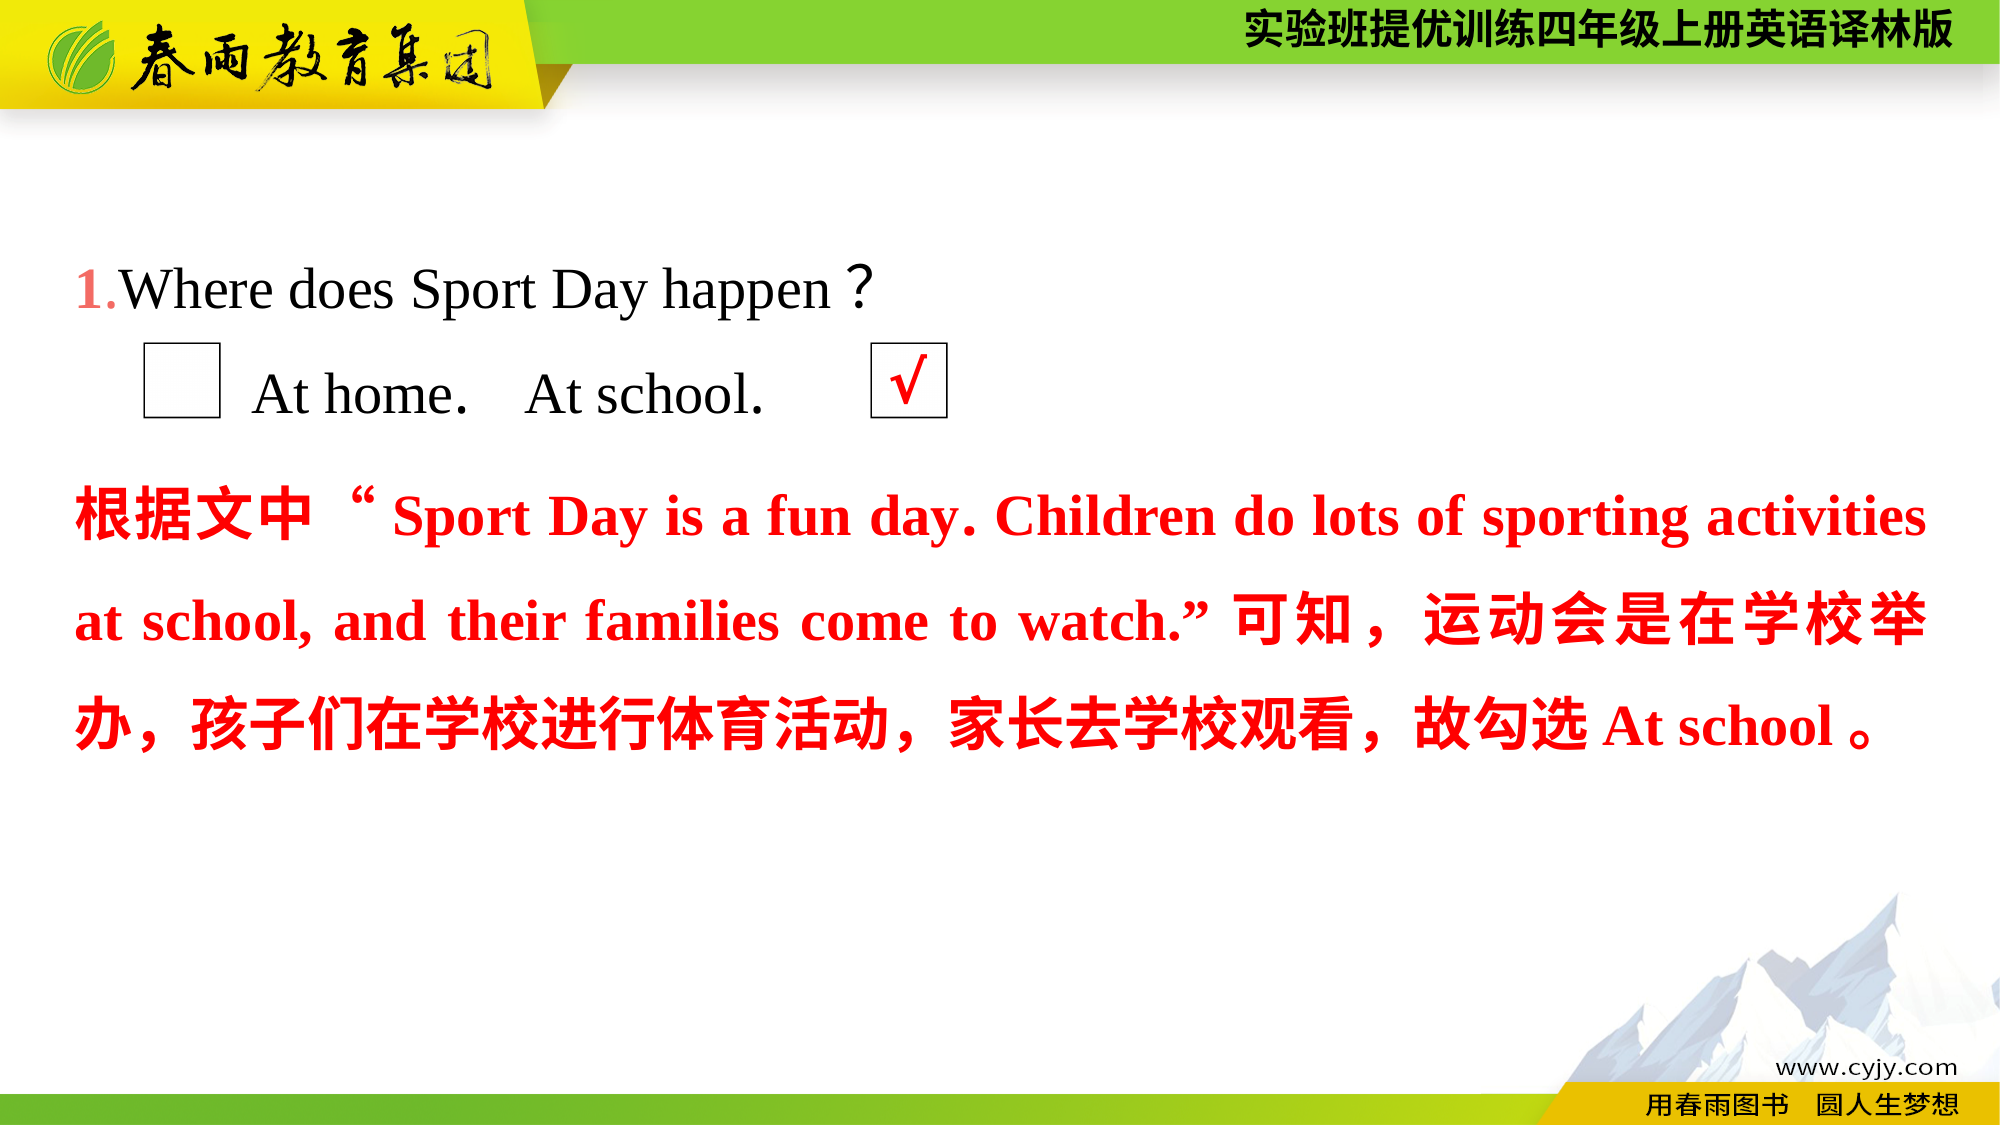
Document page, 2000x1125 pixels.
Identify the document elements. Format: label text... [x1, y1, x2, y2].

picture [0, 0, 2000, 1125]
list 1.Where does Sport Day happen？ At home. At school. [59, 208, 1944, 434]
text_box 根据文中“Sport Day is a fun day. Children do lots of sporting activities at school, and their families come to watch.”可知，运动会是在学校举办，孩子们在学校进行体育活动，家长去学校观看，故勾选At school。 [59, 434, 1944, 765]
